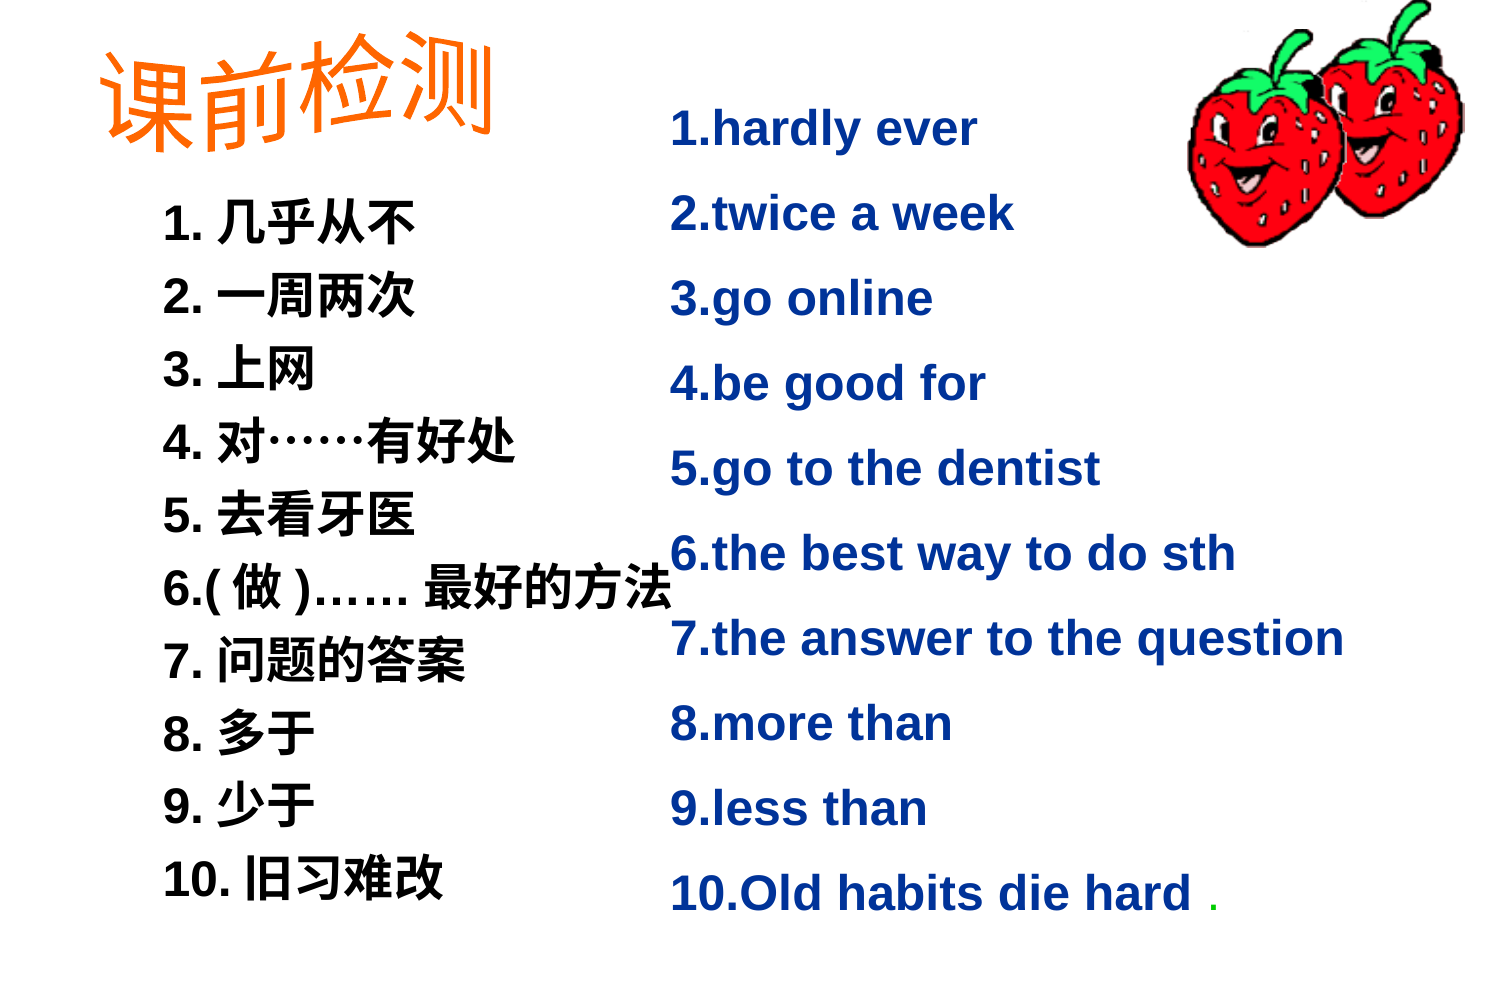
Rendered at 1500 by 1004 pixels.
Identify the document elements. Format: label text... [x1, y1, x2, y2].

text_box 1.hardly ever 2.twice a week 3.go online 4.be good for 5.go to the dentist 6.the best way to do sth 7.the answer to the question 8.more than 9.less than 10.Old habits die hard . [655, 88, 1500, 929]
picture [1186, 0, 1465, 248]
text_box 1.几乎从不 2.一周两次 3.上网 4.对……有好处 5.去看牙医 6.(做)……最好的方法 7.问题的答案 8.多于 9.少于 10.旧习难改 [147, 194, 655, 914]
